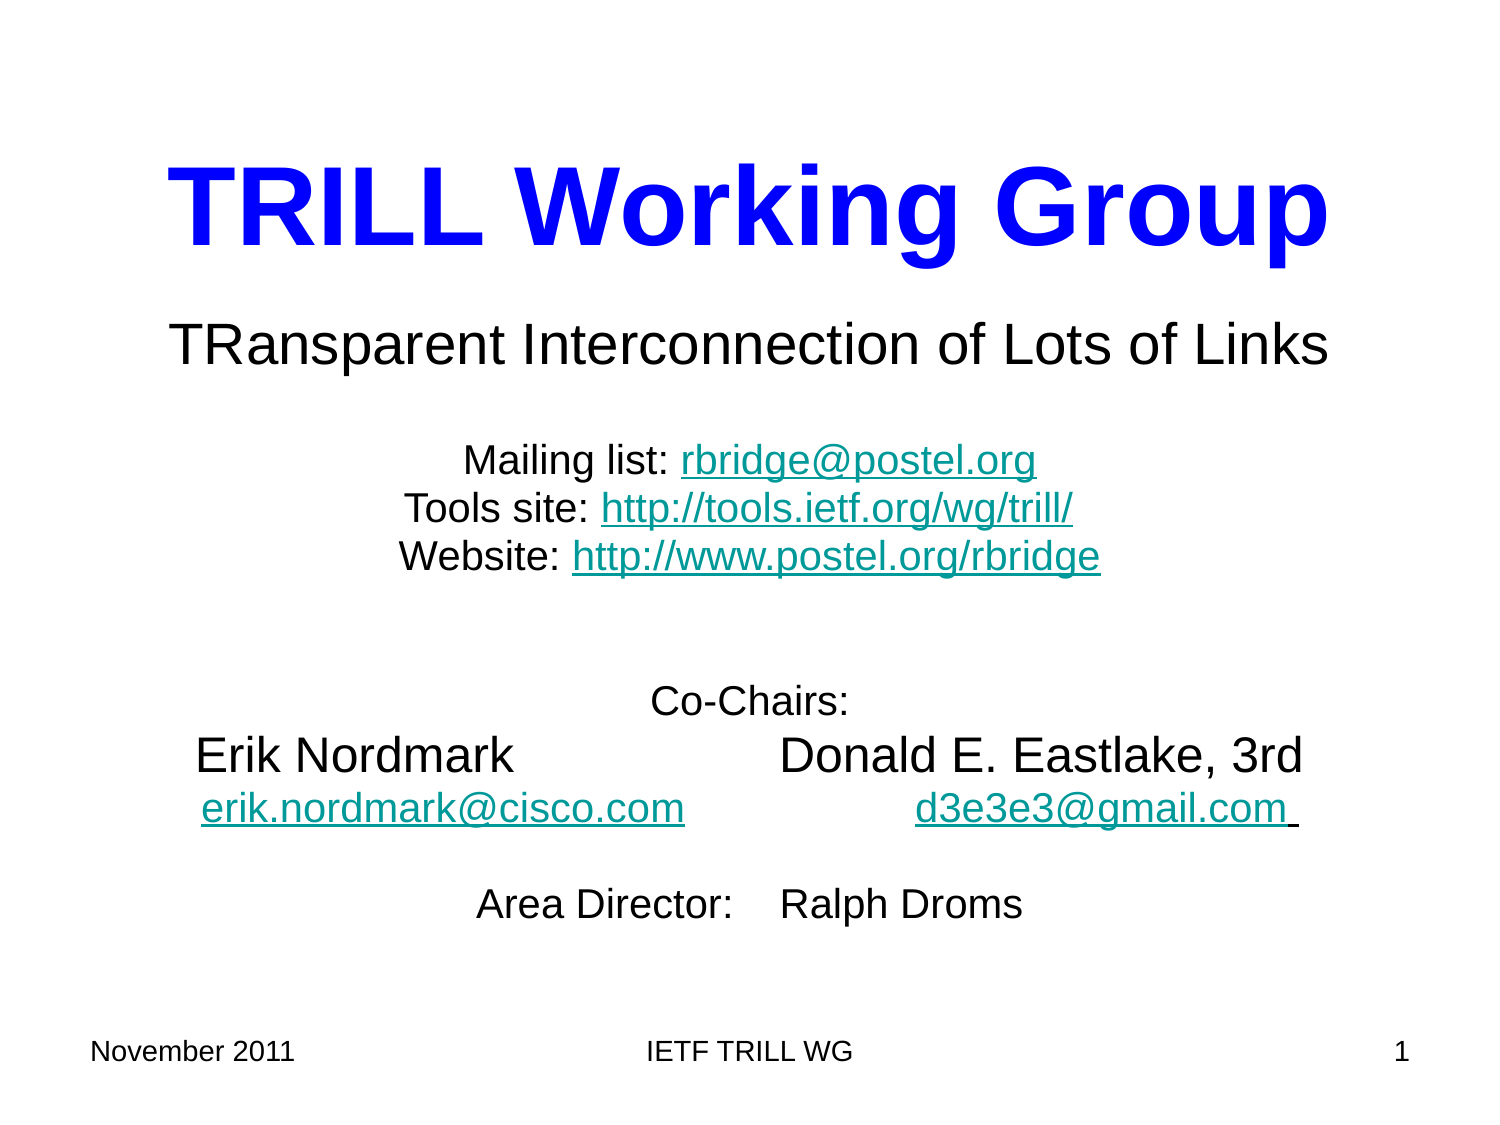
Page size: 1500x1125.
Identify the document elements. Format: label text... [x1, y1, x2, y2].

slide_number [74, 1024, 426, 1103]
subtitle TRansparent Interconnection of Lots of Links Mailing list: rbridge@postel.org Tools site: http://tools.ietf.org/wg/trill/ Website: http://www.postel.org/rbridge Co-Chairs: Erik Nordmark Donald E. Eastlake, 3rd erik.nordmark@cisco.com d3e3e3@gmail.com Area Director: Ralph Droms [99, 312, 1400, 975]
slide_number 1 [1074, 1024, 1426, 1103]
footer IETF TRILL WG [512, 1024, 988, 1103]
title TRILL Working Group [112, 112, 1388, 288]
